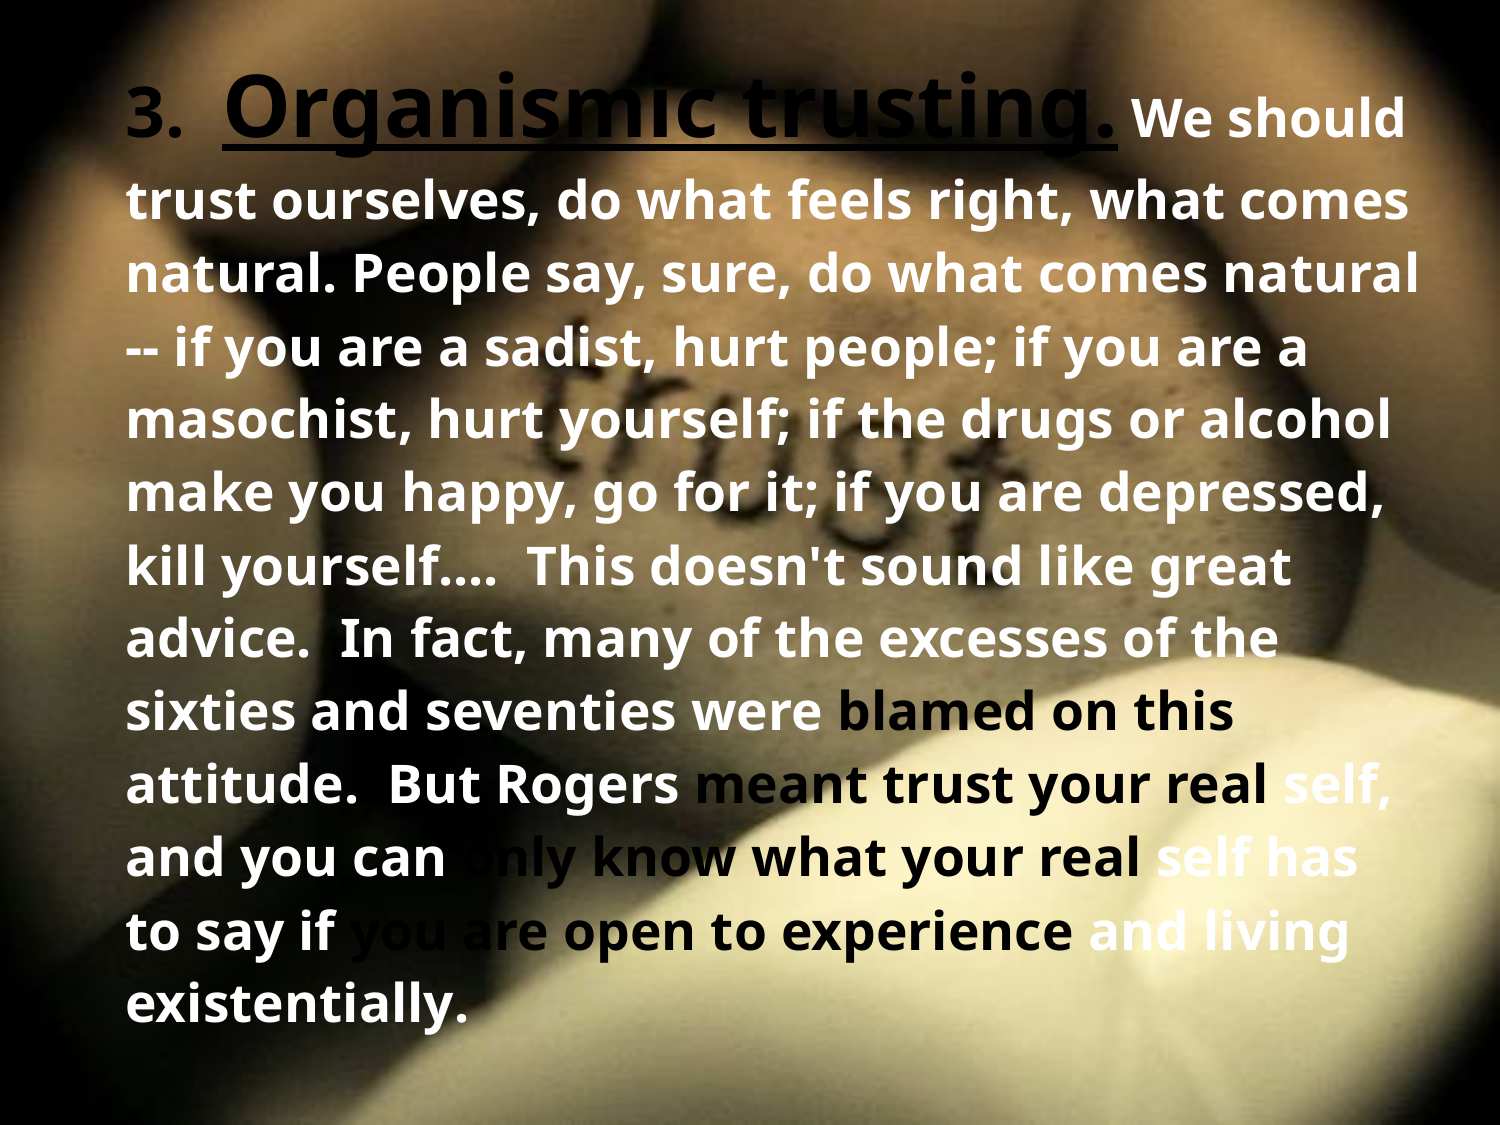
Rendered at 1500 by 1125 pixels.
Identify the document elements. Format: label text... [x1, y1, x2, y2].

picture [0, 0, 1500, 1125]
list 3. Organismic trusting. We should trust ourselves, do what feels right, what comes natural. People say, sure, do what comes natural -- if you are a sadist, hurt people; if you are a masochist, hurt yourself; if the drugs or alcohol make you happy, go for it; if you are depressed, kill yourself.... This doesn't sound like great advice. In fact, many of the excesses of the sixties and seventies were blamed on this attitude. But Rogers meant trust your real self, and you can only know what your real self has to say if you are open to experience and living existentially. [37, 37, 1438, 1063]
